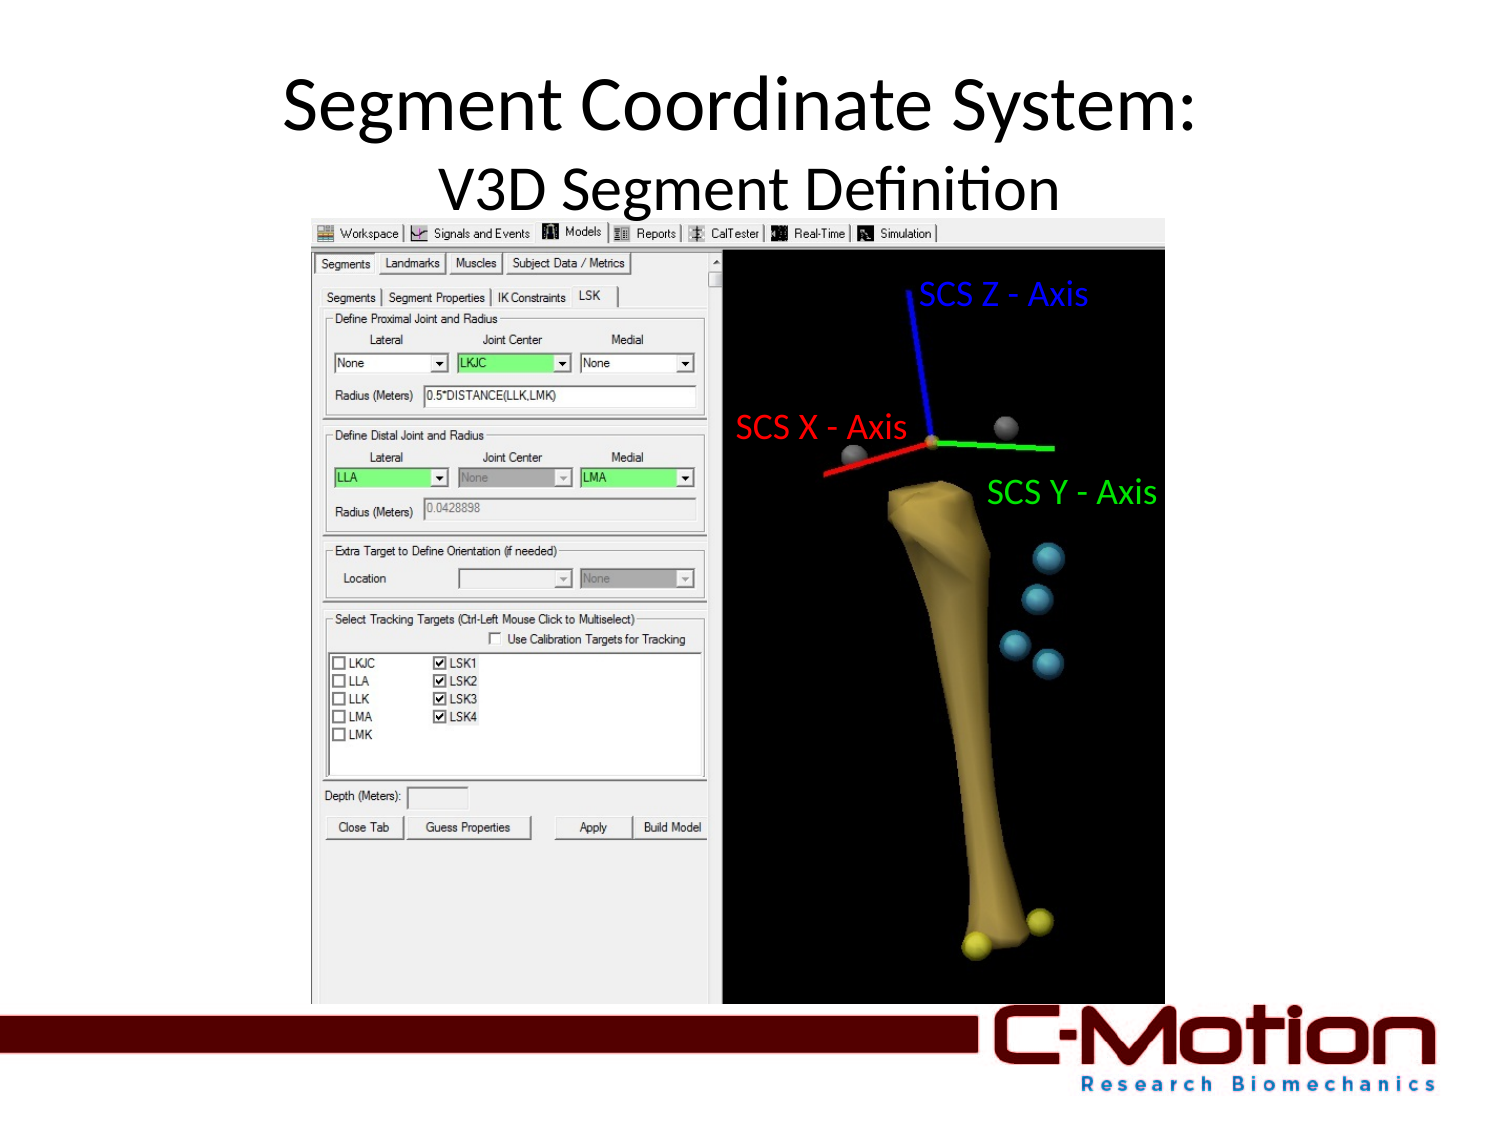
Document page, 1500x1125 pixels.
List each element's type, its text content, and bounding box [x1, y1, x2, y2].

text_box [311, 217, 1189, 1004]
text_box Segment Coordinate System: V3D Segment Definition [74, 45, 1425, 233]
picture [0, 987, 1500, 1096]
